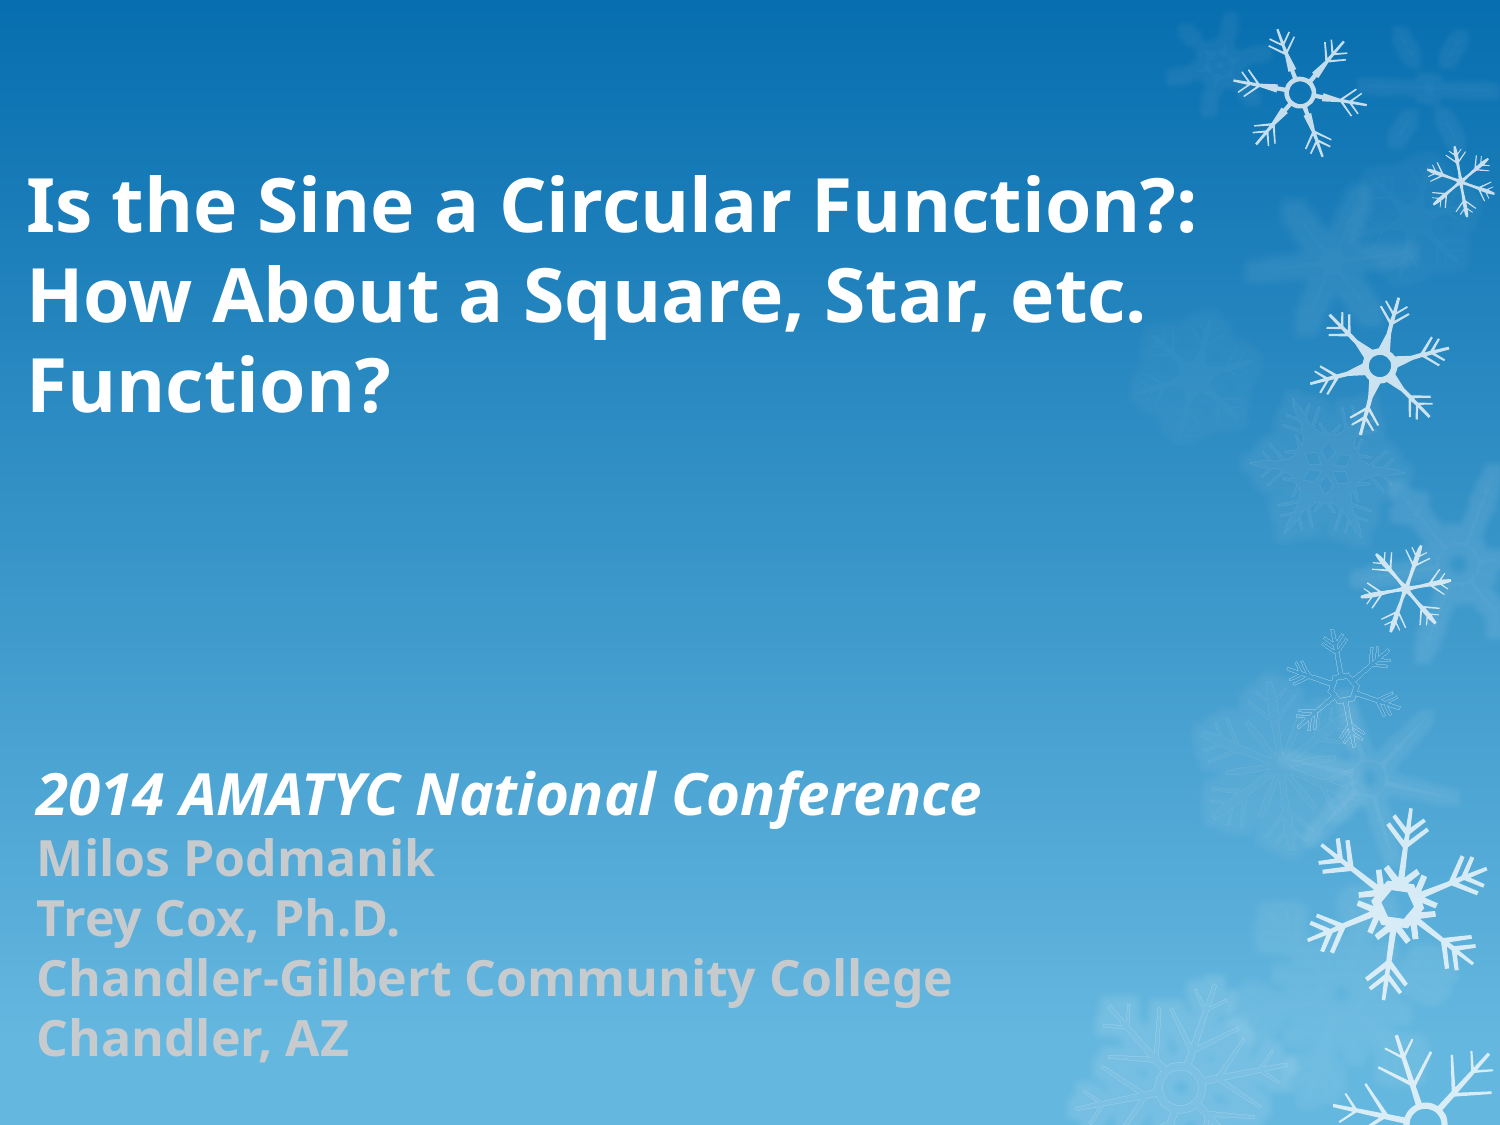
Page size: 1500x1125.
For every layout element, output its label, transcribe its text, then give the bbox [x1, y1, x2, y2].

text_box Is the Sine a Circular Function?: How About a Square, Star, etc. Function? [11, 149, 1400, 435]
text_box 2014 AMATYC National Conference Milos Podmanik Trey Cox, Ph.D. Chandler-Gilbert Community College Chandler, AZ [22, 749, 1385, 1074]
